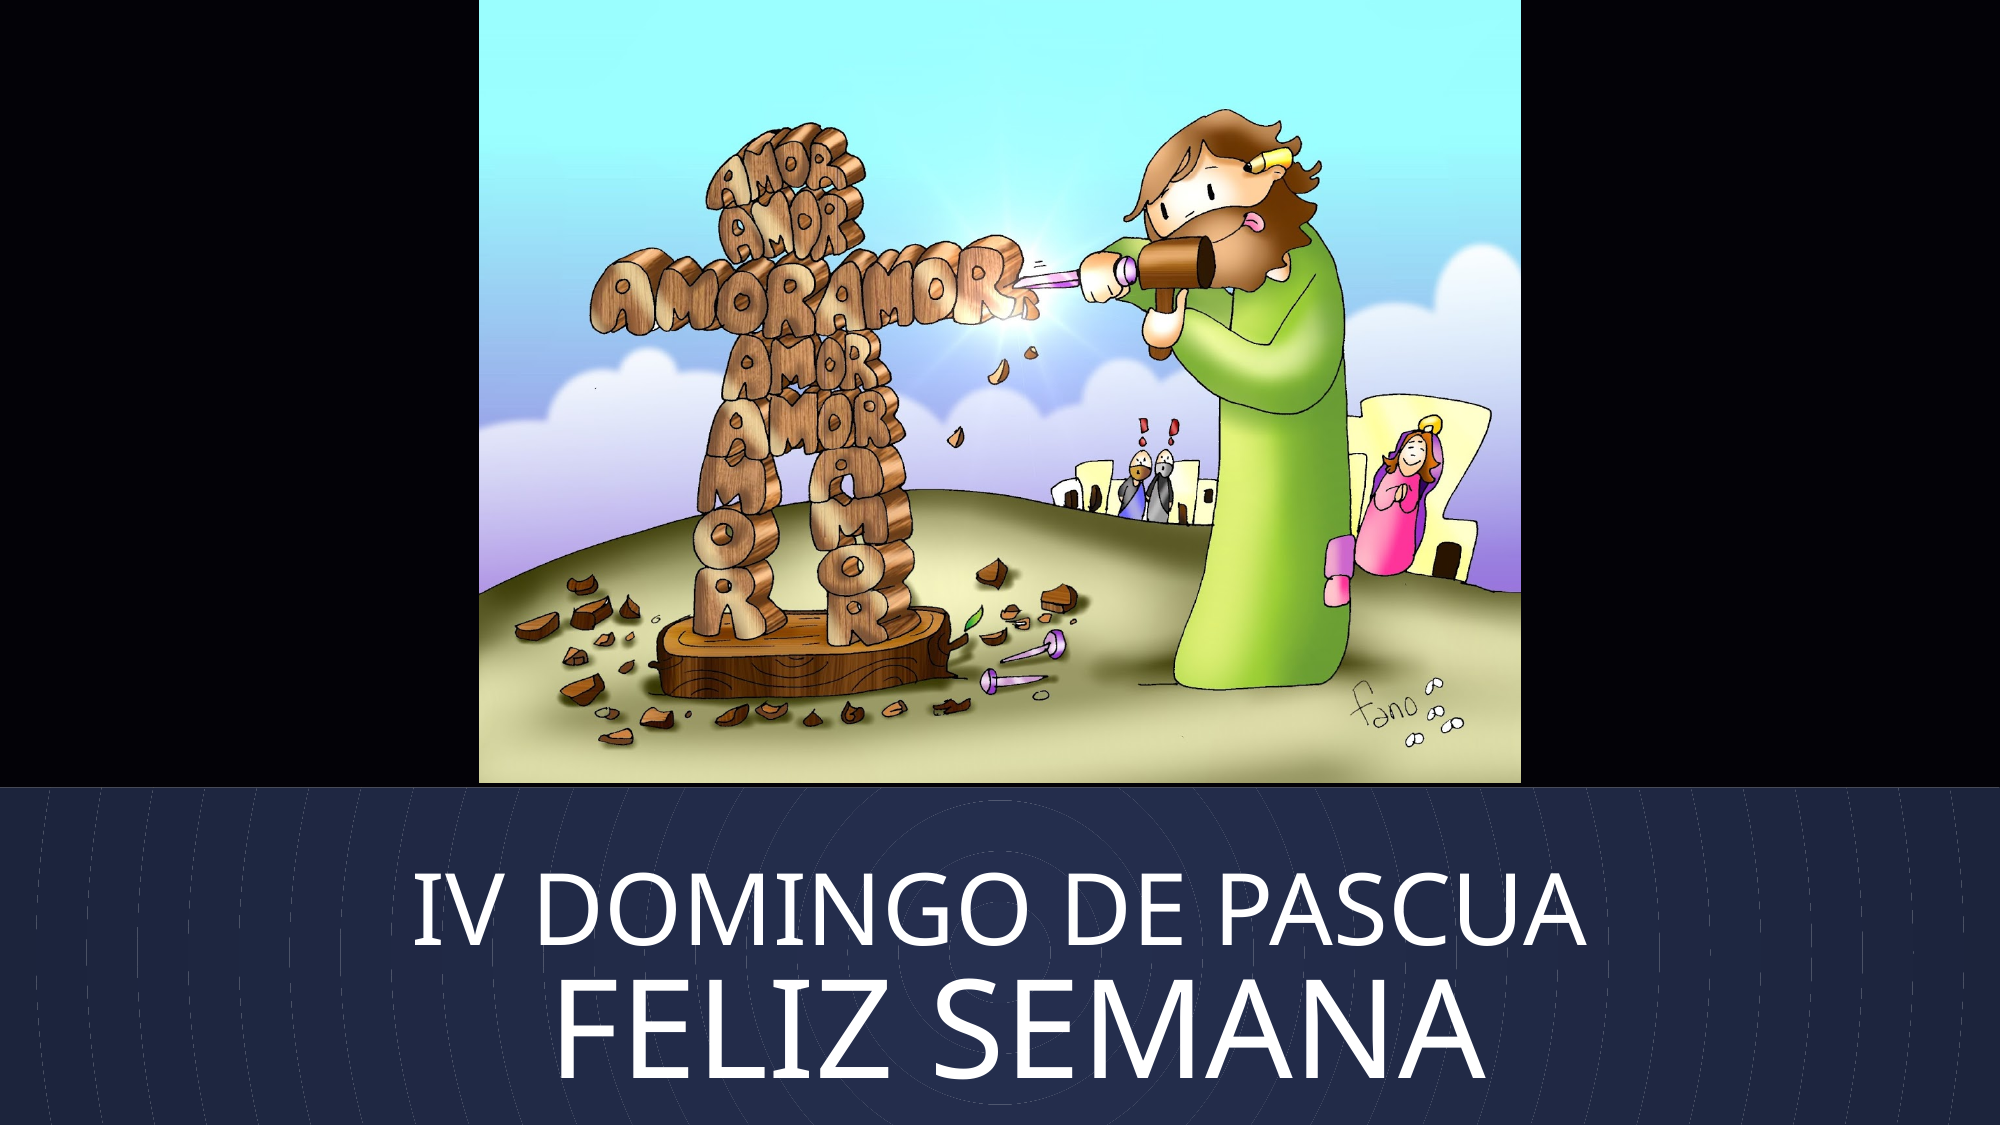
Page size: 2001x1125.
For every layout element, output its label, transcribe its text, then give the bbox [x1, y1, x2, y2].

subtitle FELIZ SEMANA [249, 952, 1750, 1078]
picture [479, 0, 1521, 783]
title IV DOMINGO DE PASCUA [0, 788, 2000, 975]
text_box [0, 0, 2000, 788]
